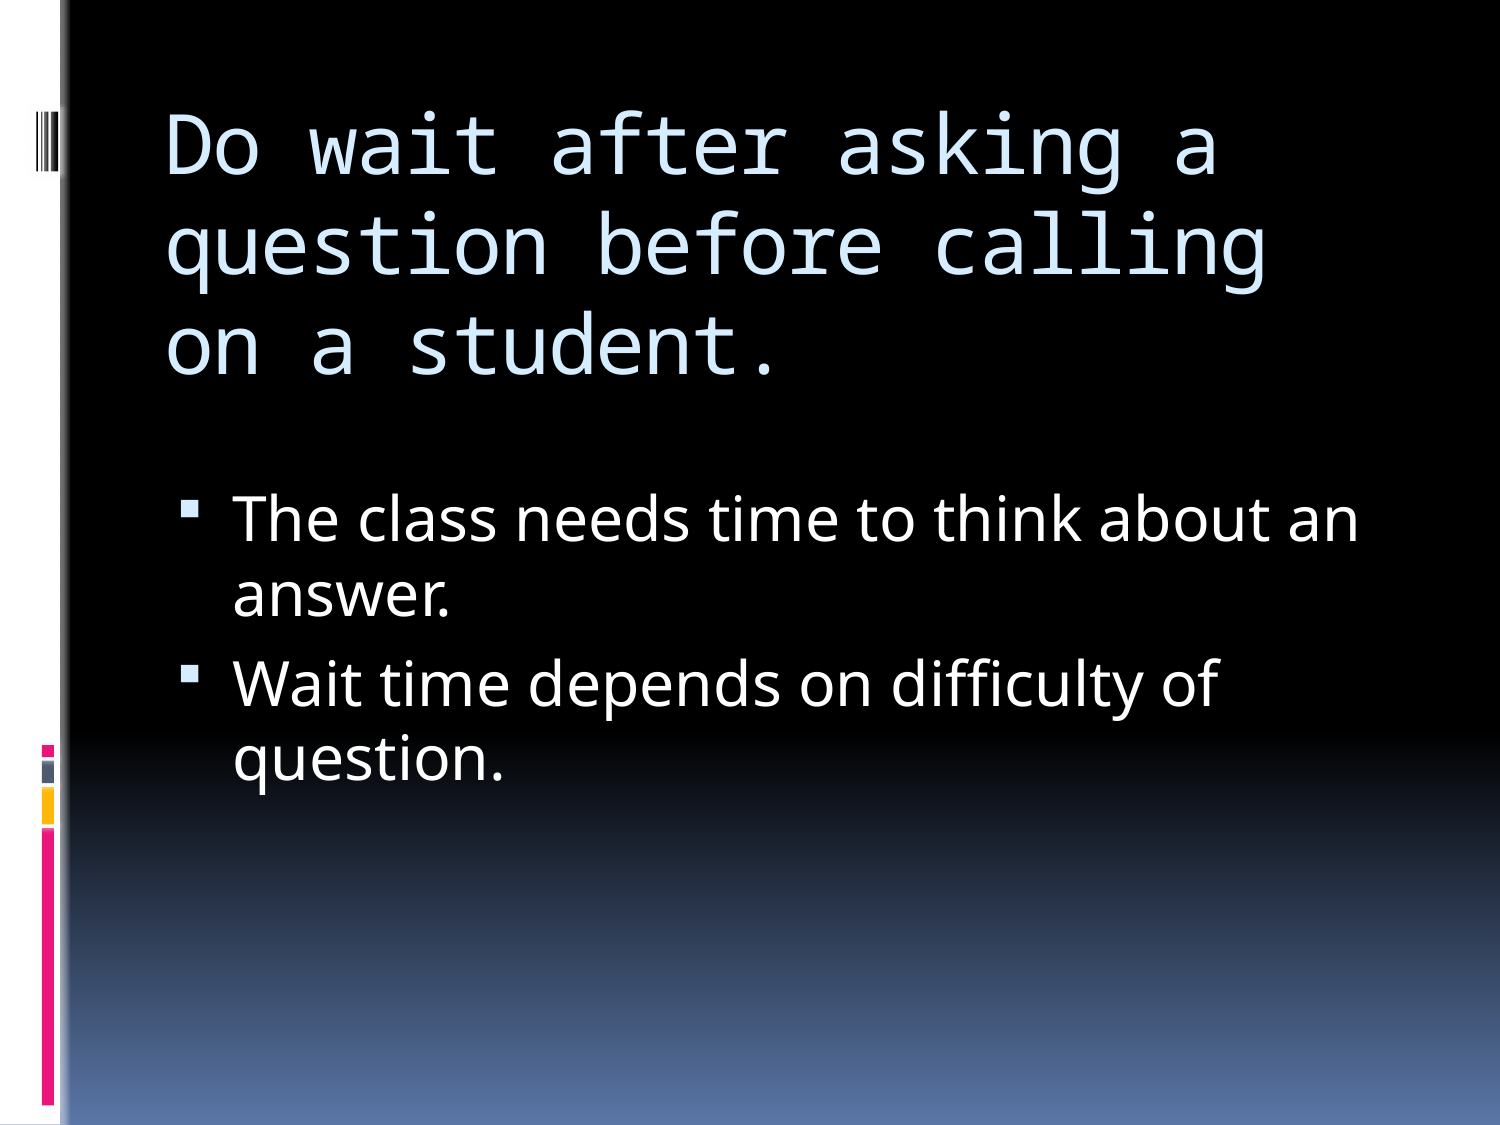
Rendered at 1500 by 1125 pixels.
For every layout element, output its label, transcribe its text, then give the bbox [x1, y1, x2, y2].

title Do wait after asking a question before calling on a student. [150, 83, 1425, 234]
list The class needs time to think about an answer. Wait time depends on difficulty of question. [150, 292, 1425, 1043]
